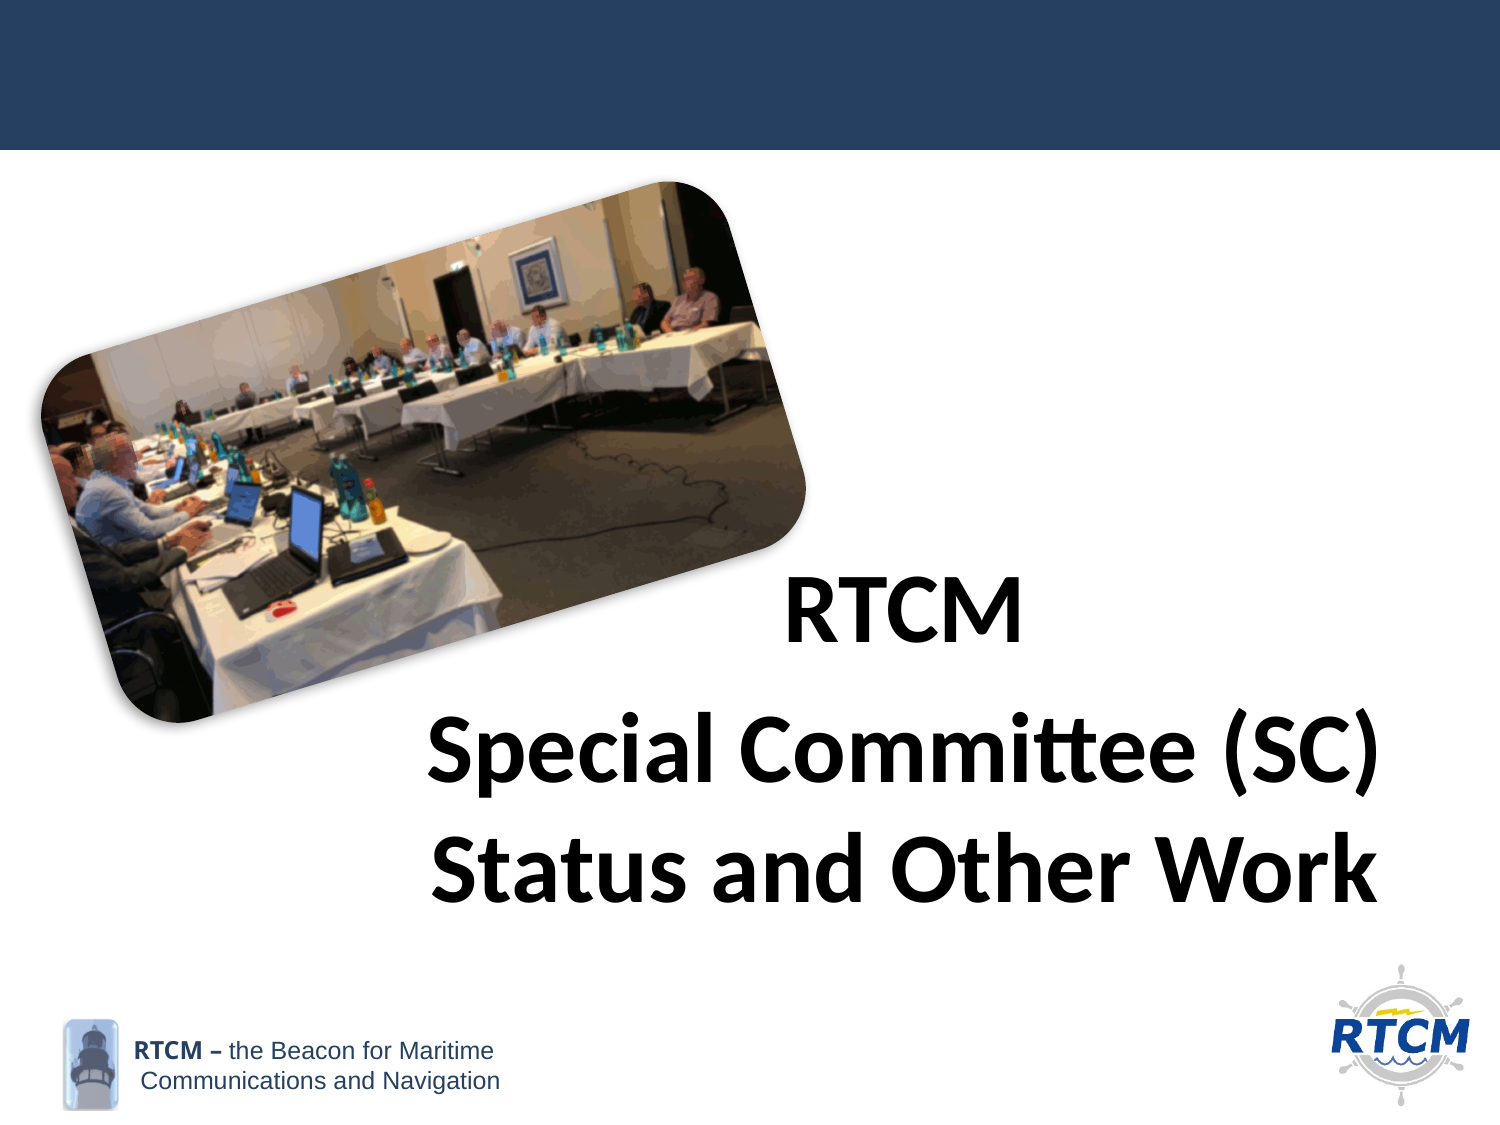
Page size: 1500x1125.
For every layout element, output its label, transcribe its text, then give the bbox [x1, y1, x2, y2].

list RTCM Special Committee (SC) Status and Other Work [383, 535, 1408, 966]
picture [1329, 962, 1472, 1108]
picture [45, 181, 803, 723]
text_box [0, 0, 1500, 150]
